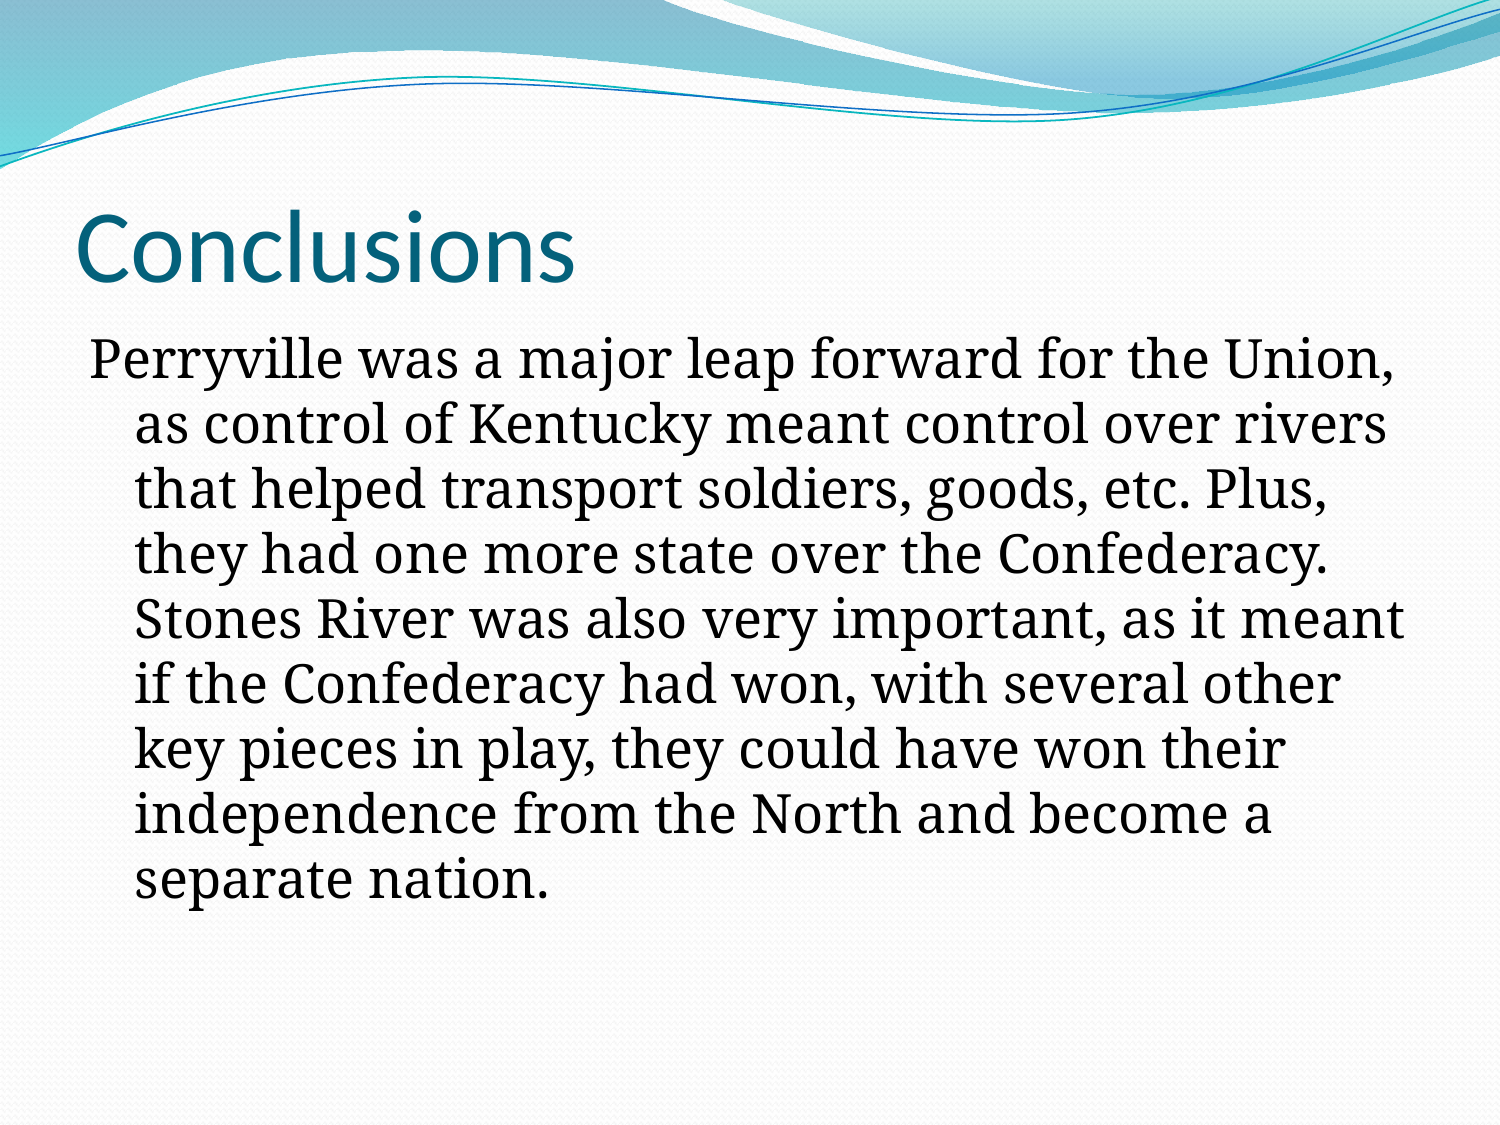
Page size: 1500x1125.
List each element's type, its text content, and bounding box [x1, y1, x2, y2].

title Conclusions [75, 115, 1425, 303]
list Perryville was a major leap forward for the Union, as control of Kentucky meant control over rivers that helped transport soldiers, goods, etc. Plus, they had one more state over the Confederacy. Stones River was also very important, as it meant if the Confederacy had won, with several other key pieces in play, they could have won their independence from the North and become a separate nation. [75, 317, 1425, 1038]
